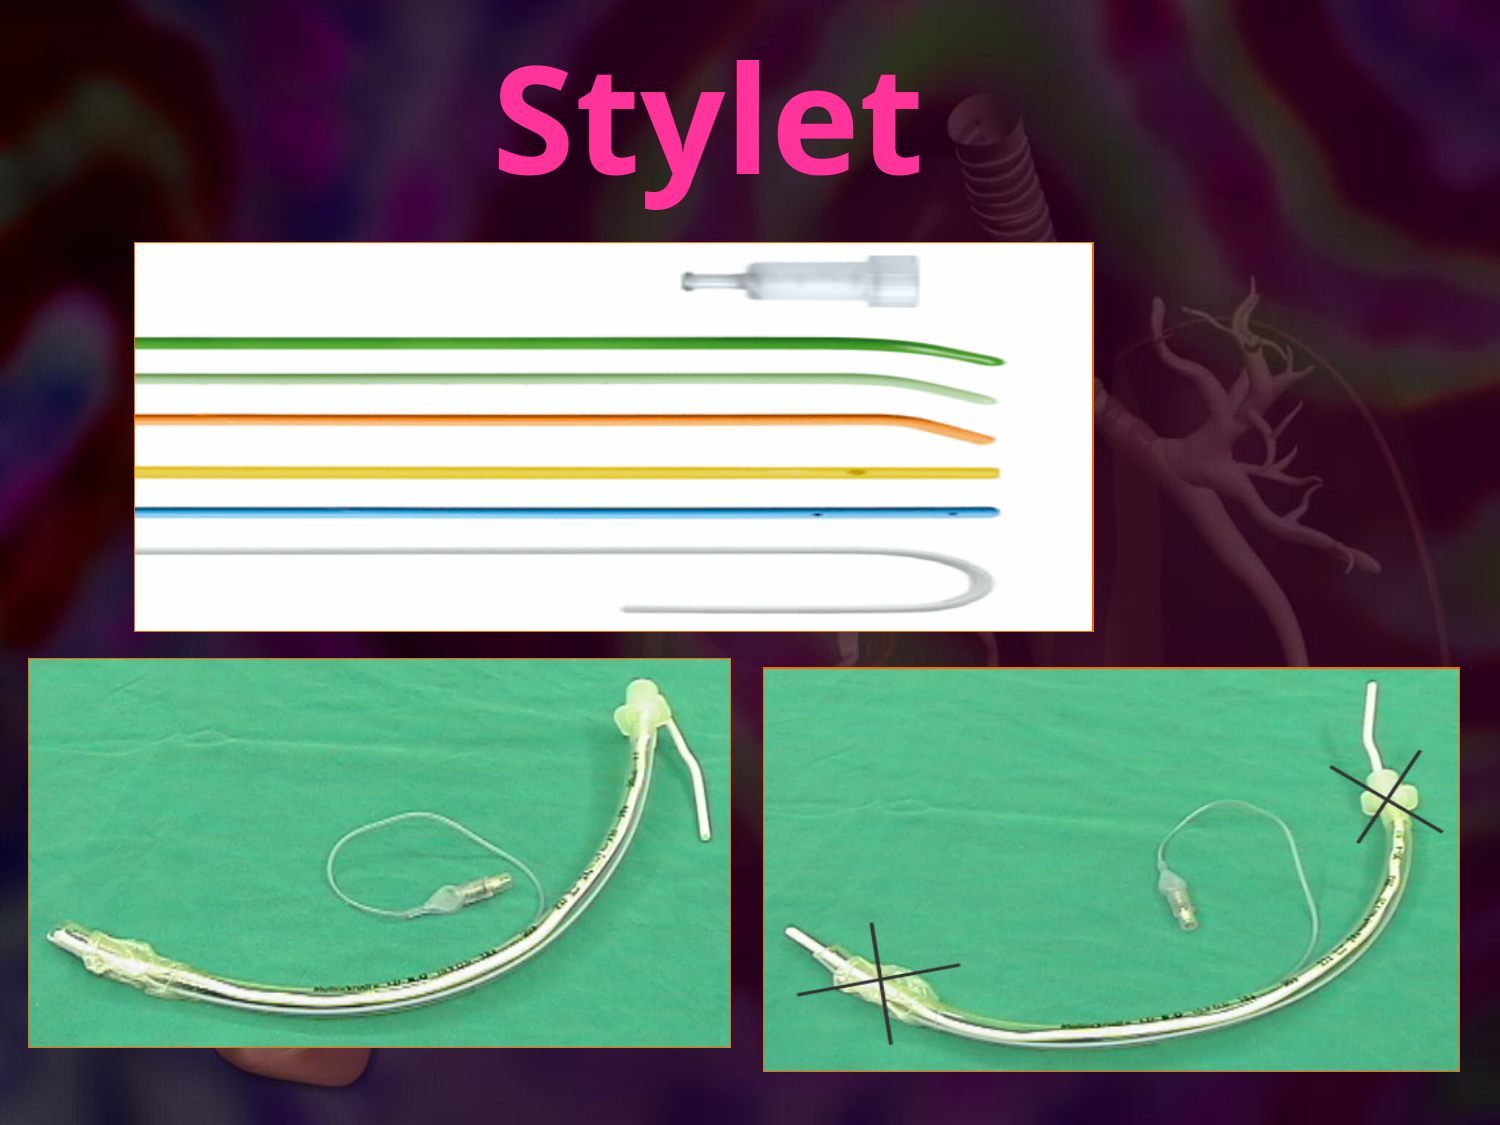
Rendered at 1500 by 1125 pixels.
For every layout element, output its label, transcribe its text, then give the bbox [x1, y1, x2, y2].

text_box Stylet [123, 37, 1294, 143]
picture [0, 0, 1500, 1125]
